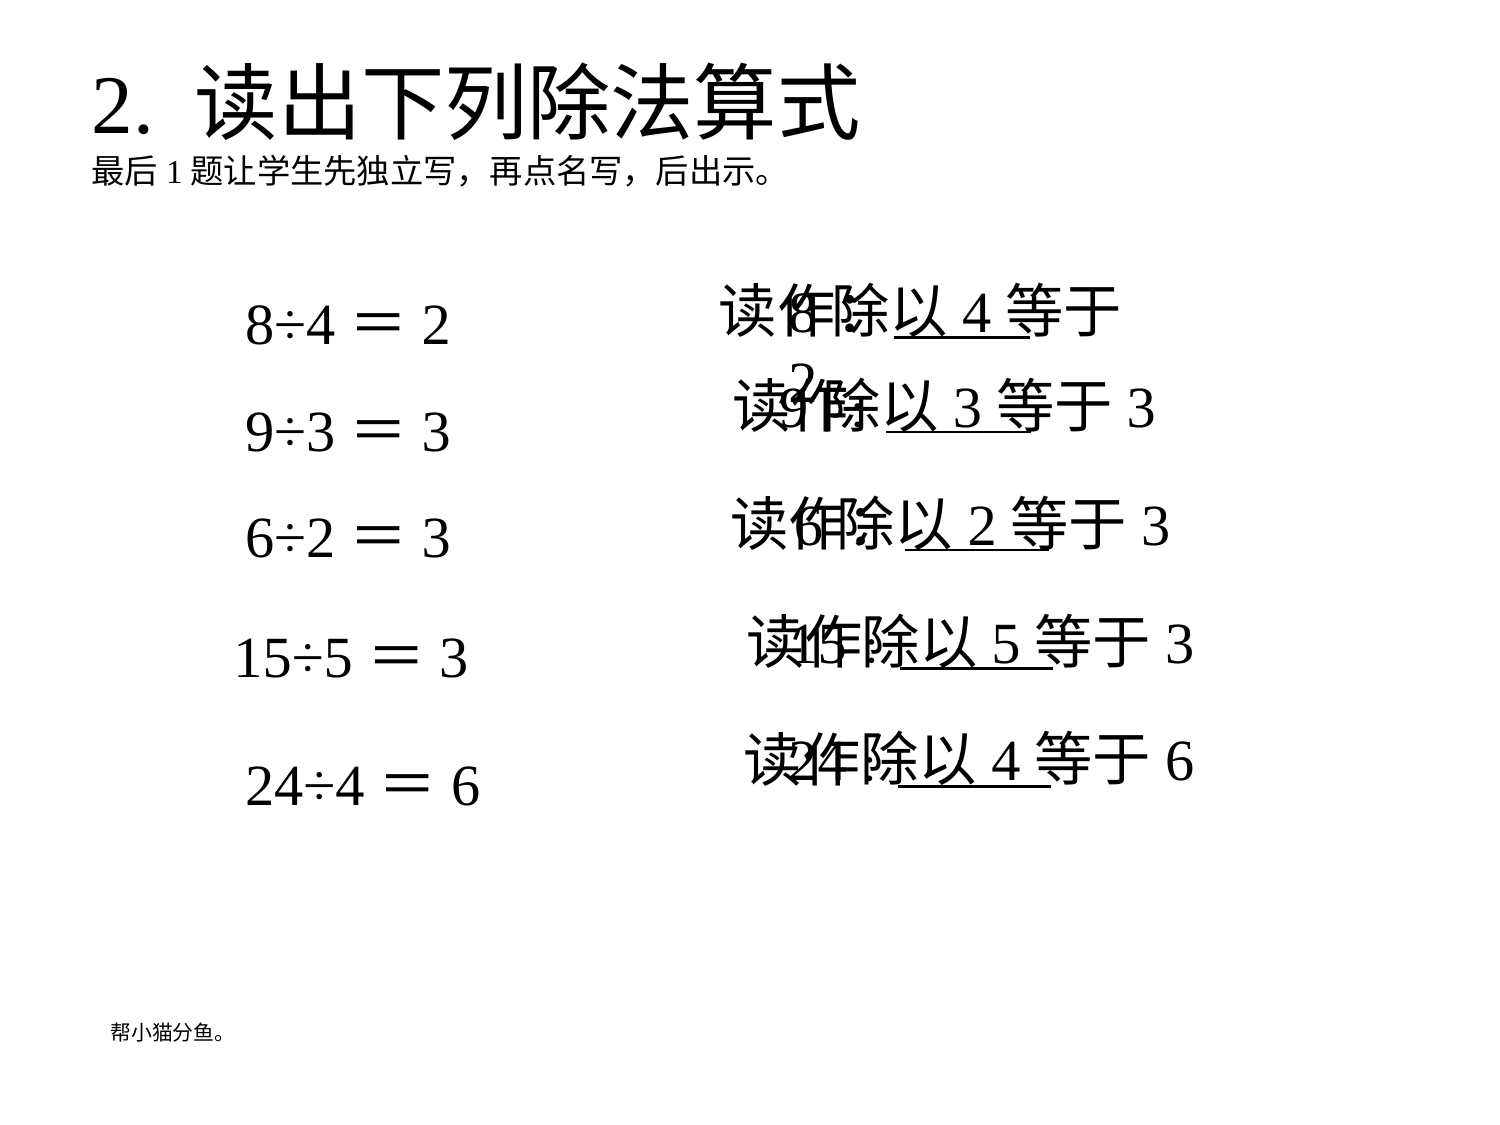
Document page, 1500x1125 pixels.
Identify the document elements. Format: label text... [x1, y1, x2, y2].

text_box 9÷3＝3 [230, 385, 478, 471]
text_box 8÷4＝2 [230, 279, 502, 364]
text_box 15除以5等于3 [1068, 597, 1349, 683]
text_box 读作： [731, 597, 1068, 683]
text_box 6除以2等于3 [749, 479, 1219, 565]
text_box 9除以3等于3 [749, 361, 1184, 447]
text_box 读作： [704, 267, 773, 352]
text_box 6÷2＝3 [230, 491, 491, 577]
text_box 读作： [715, 479, 749, 565]
text_box 8除以4等于2 [773, 267, 1140, 361]
text_box 15÷5＝3 [218, 611, 514, 697]
text_box 24÷4＝6 [230, 739, 538, 825]
text_box 读作： [729, 716, 1067, 801]
text_box 读作： [717, 361, 749, 447]
text_box 2. 读出下列除法算式 最后1题让学生先独立写，再点名写，后出示。 [76, 42, 1282, 198]
text_box 24除以4等于6 [773, 715, 1258, 800]
text_box 帮小猫分鱼。 [95, 1011, 1274, 1052]
